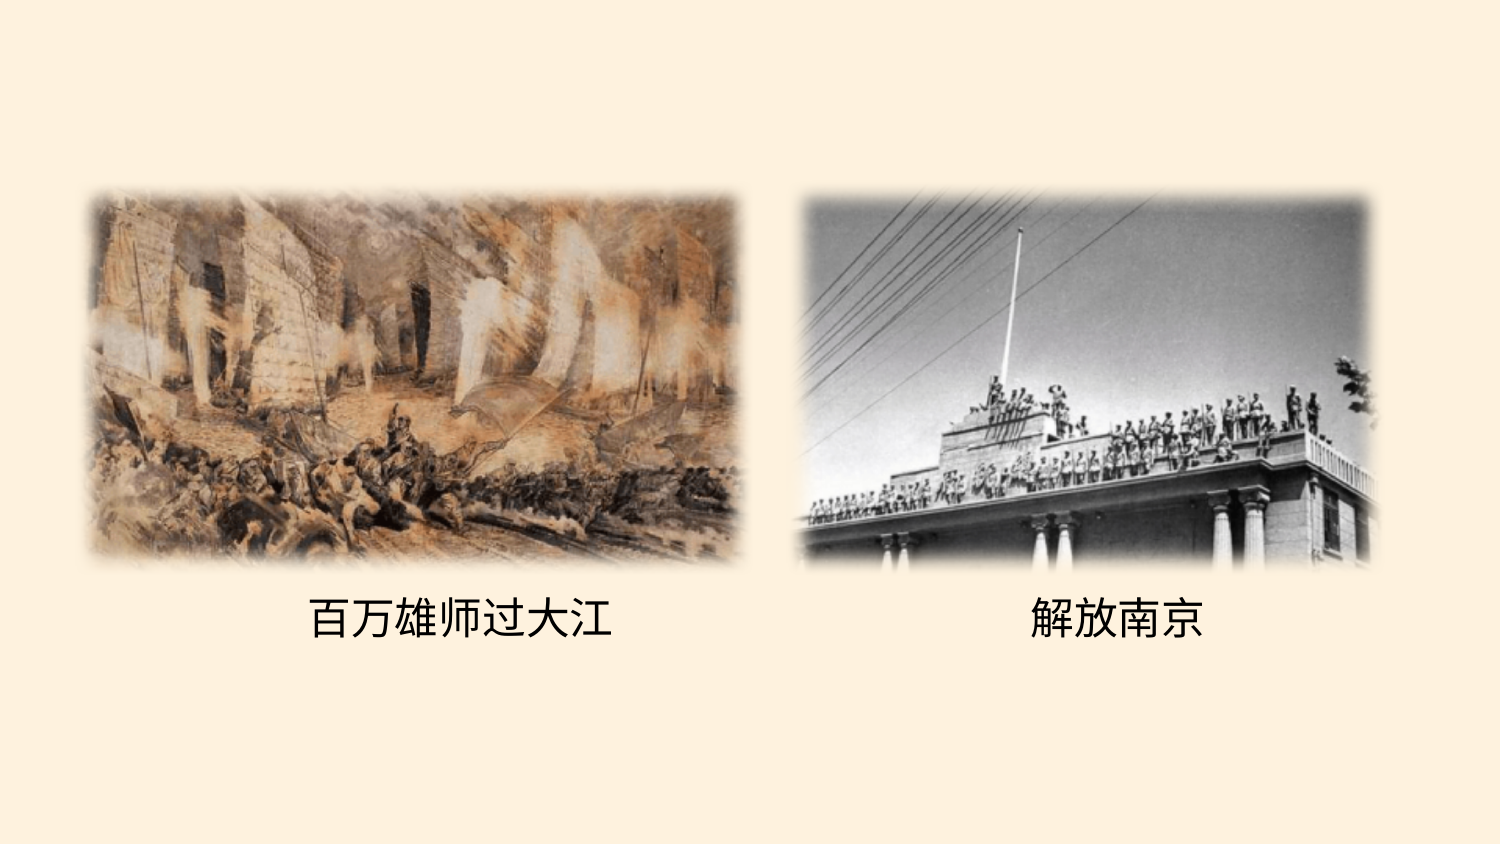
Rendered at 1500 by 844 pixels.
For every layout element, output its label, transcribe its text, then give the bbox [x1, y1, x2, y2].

text_box 解放南京 [895, 584, 1341, 649]
picture [0, 0, 1500, 844]
text_box 百万雄师过大江 [237, 584, 684, 649]
